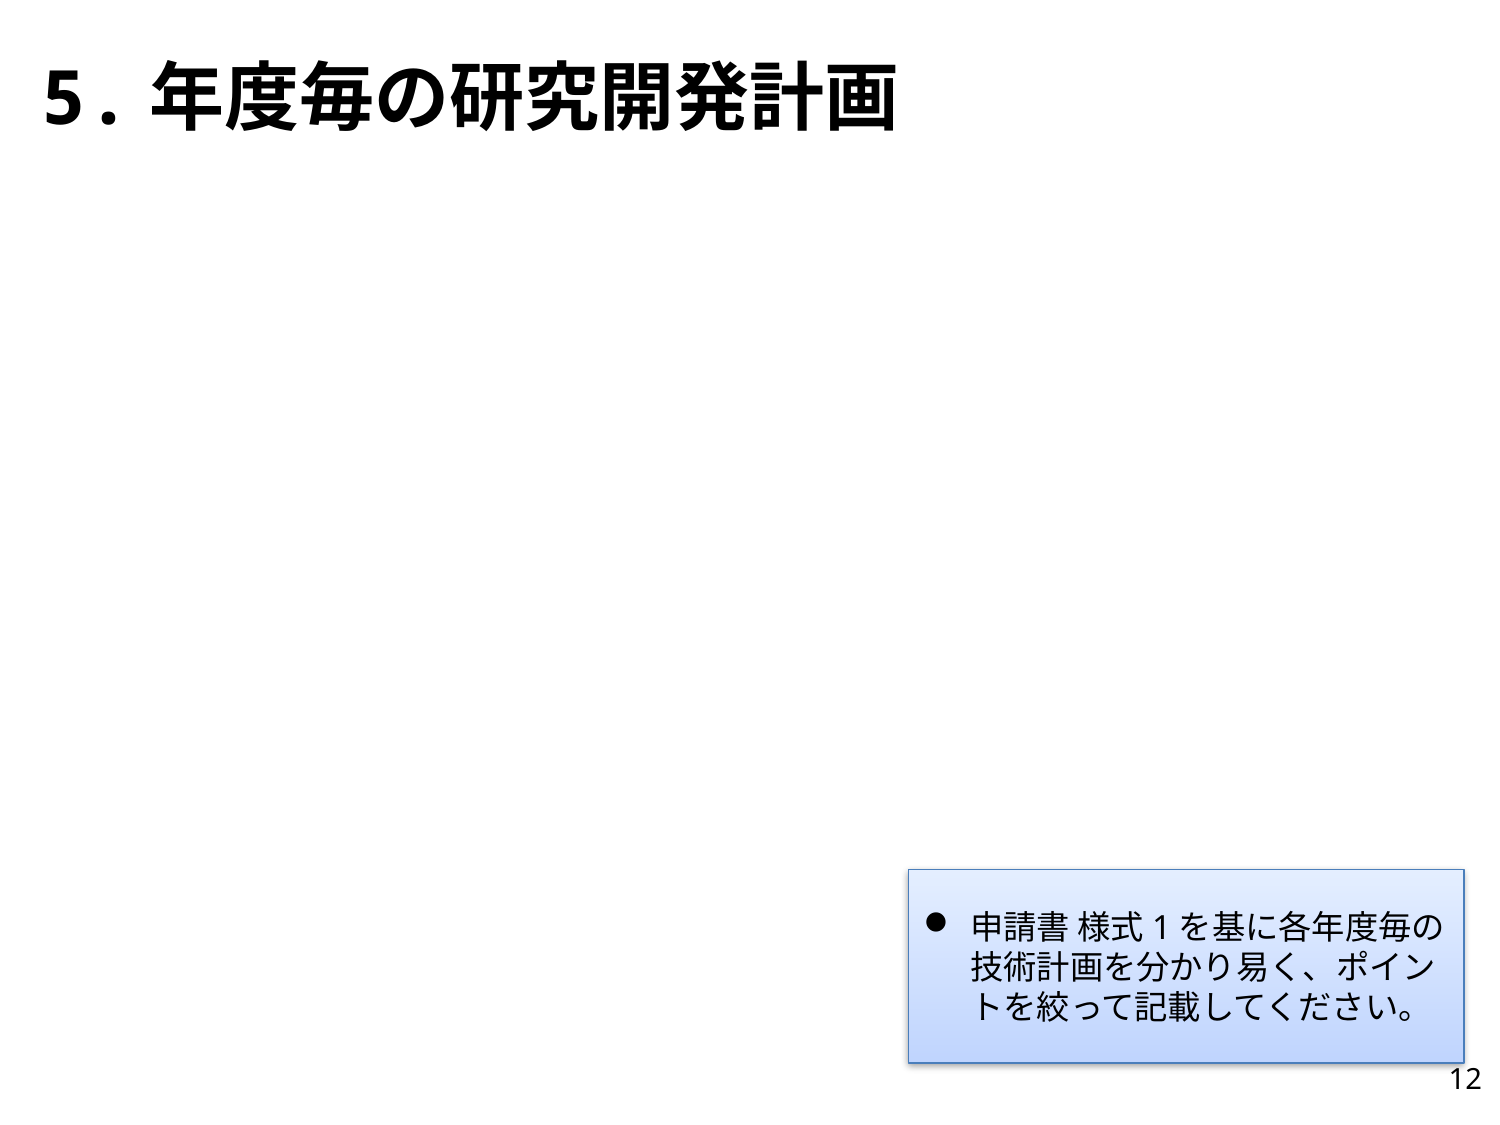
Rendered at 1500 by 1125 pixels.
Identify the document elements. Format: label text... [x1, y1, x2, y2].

slide_number 12 [1346, 1051, 1489, 1111]
text_box 申請書 様式1を基に各年度毎の技術計画を分かり易く、ポイントを絞って記載してください。 [908, 869, 1465, 1064]
title 5.年度毎の研究開発計画 [35, 11, 1465, 178]
